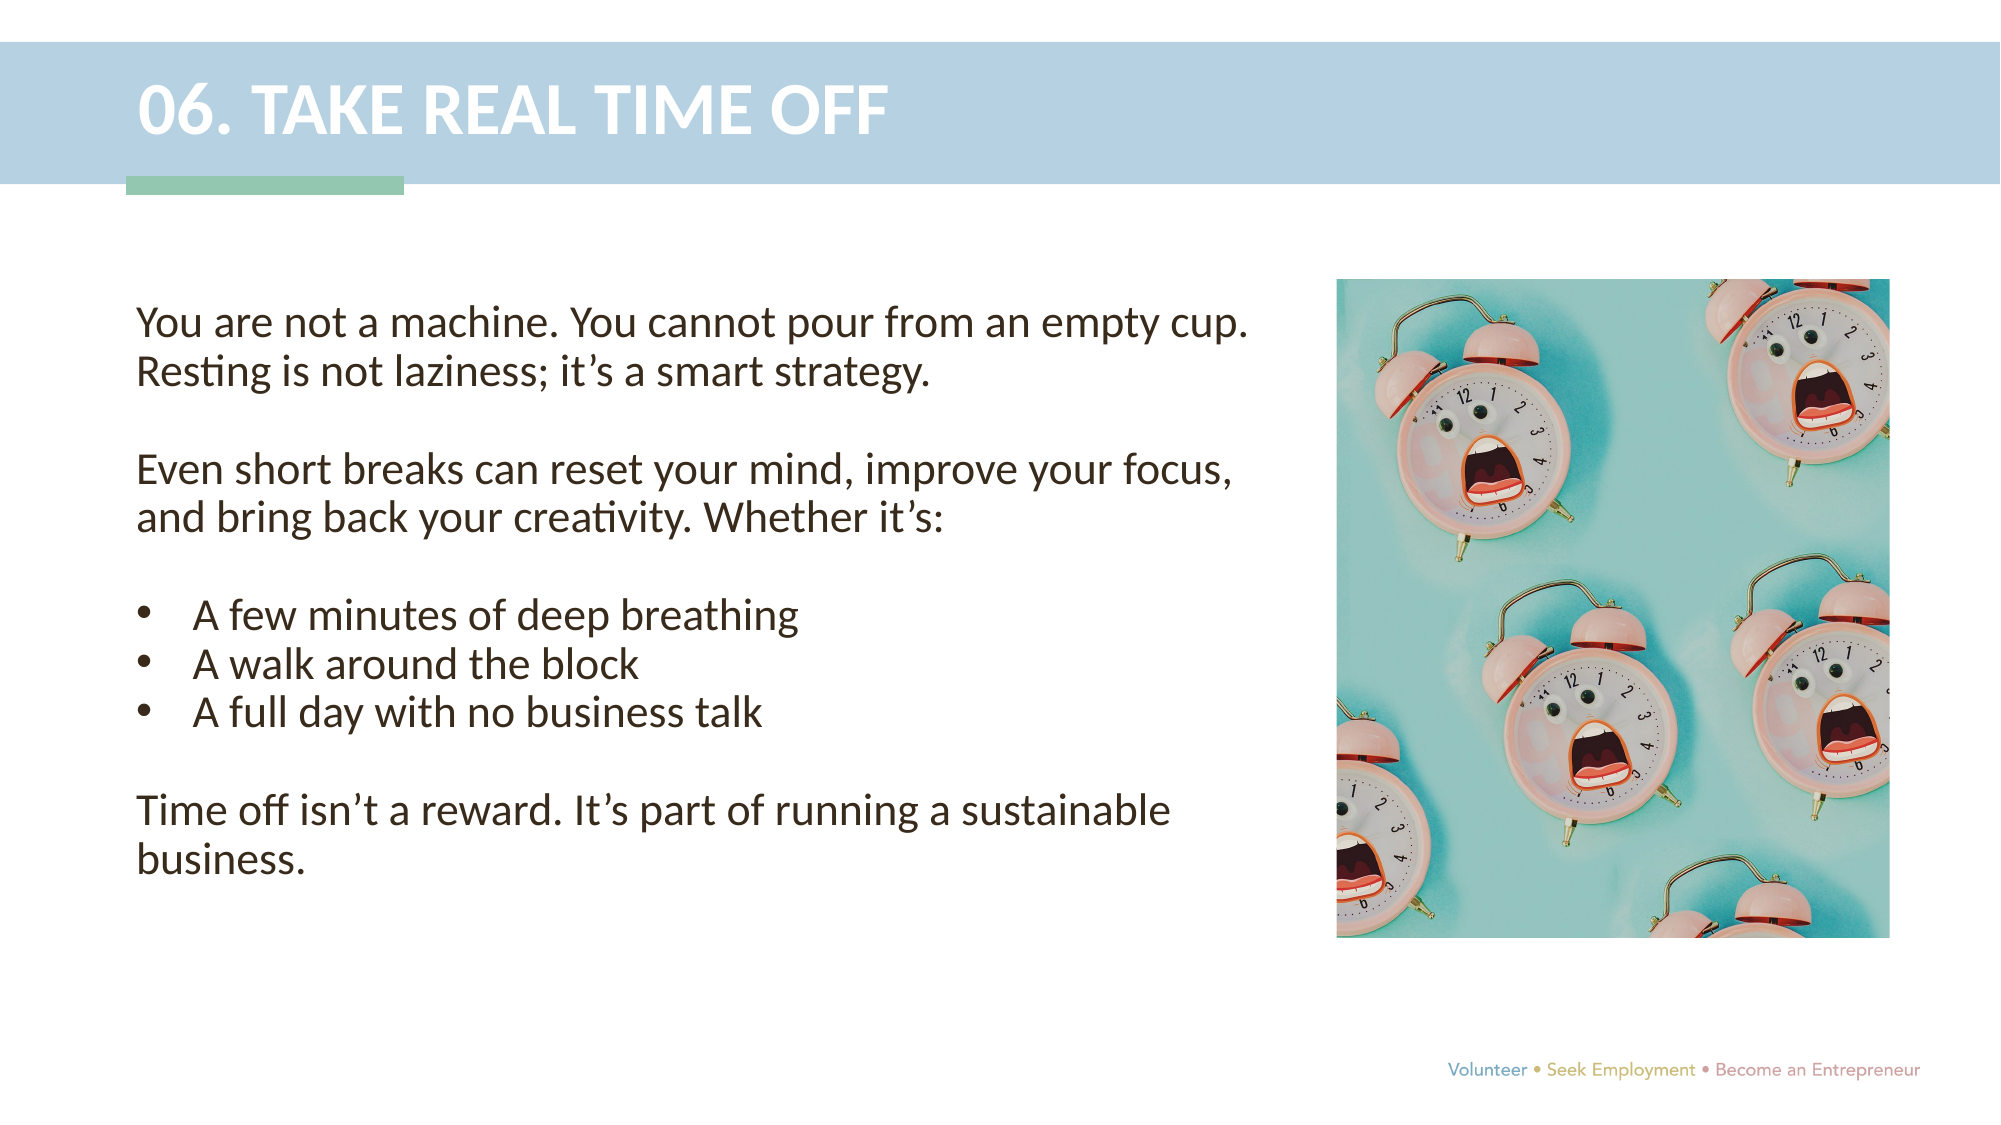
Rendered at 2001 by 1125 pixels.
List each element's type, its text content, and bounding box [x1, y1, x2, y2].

picture [1418, 1046, 1971, 1103]
list 06. TAKE REAL TIME OFF [123, 51, 1913, 170]
picture [1336, 279, 1890, 938]
list You are not a machine. You cannot pour from an empty cup. Resting is not laziness; it’s a smart strategy. Even short breaks can reset your mind, improve your focus, and bring back your creativity. Whether it’s: A few minutes of deep breathing A walk around the block A full day with no business talk Time off isn’t a reward. It’s part of running a sustainable business. [121, 290, 1280, 1005]
